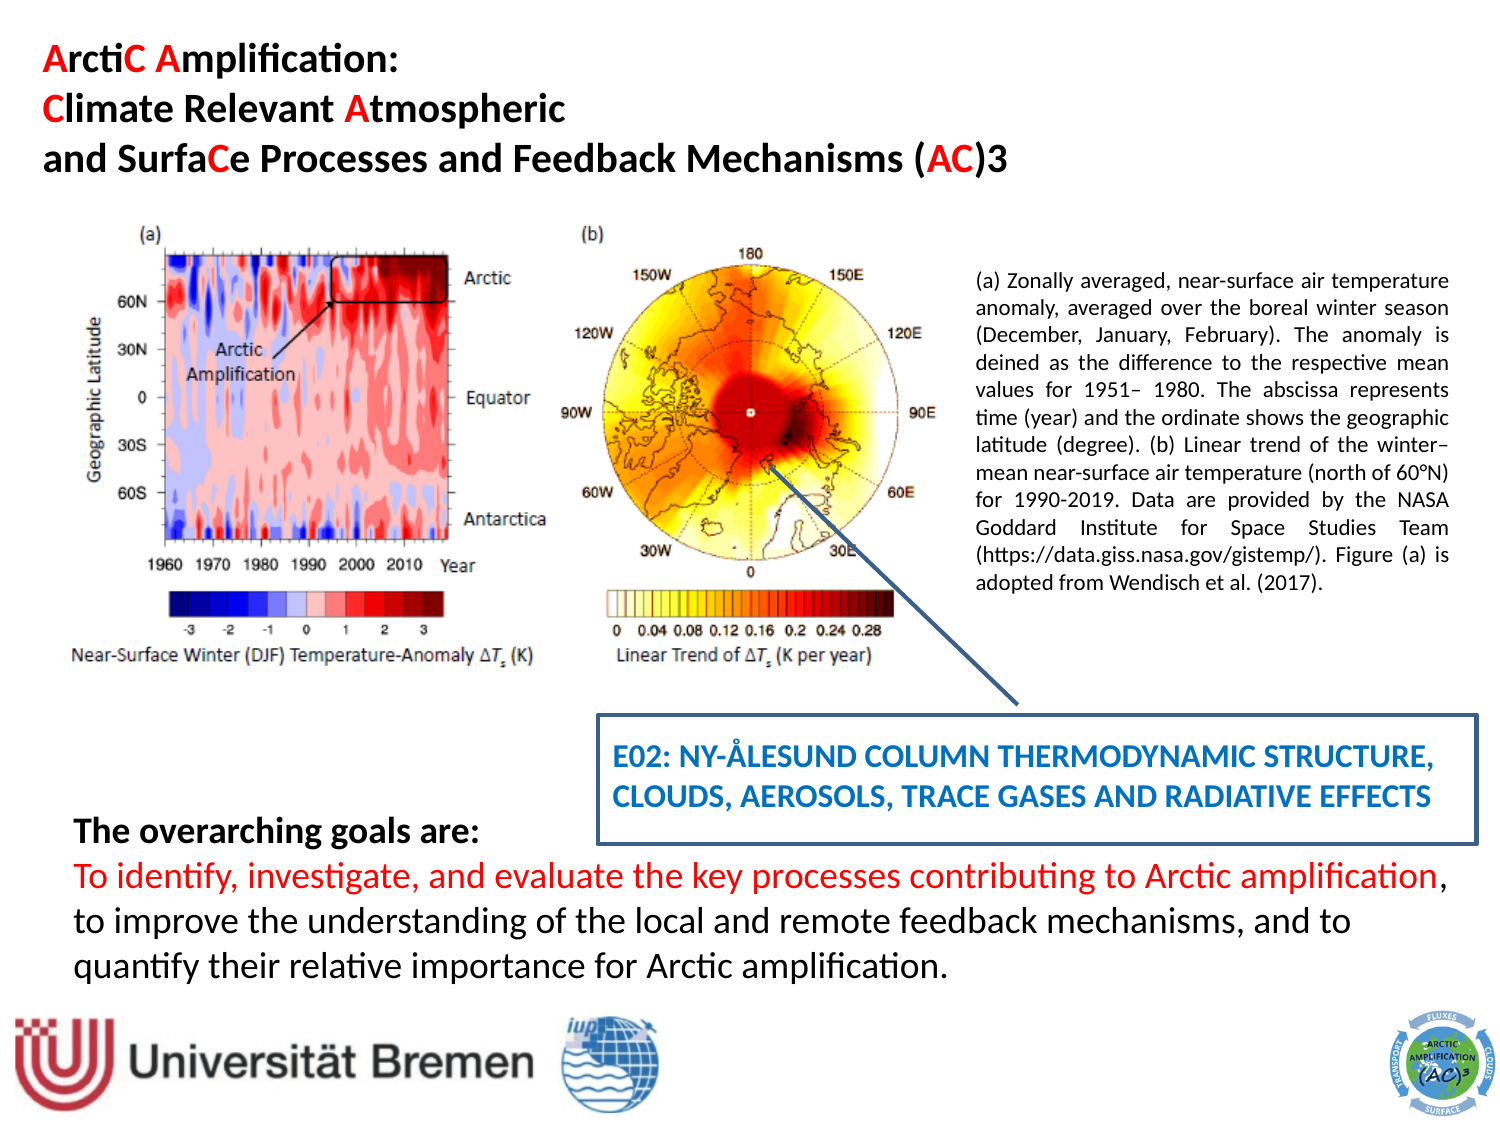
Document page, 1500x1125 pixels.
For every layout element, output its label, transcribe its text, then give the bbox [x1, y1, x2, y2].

picture [58, 210, 950, 686]
text_box ArctiC Amplification: Climate Relevant Atmospheric and SurfaCe Processes and Feedback Mechanisms (AC)3 [27, 23, 1023, 189]
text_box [597, 714, 1477, 844]
picture [0, 1001, 680, 1125]
picture [1382, 1007, 1500, 1125]
text_box (a) Zonally averaged, near-surface air temperature anomaly, averaged over the boreal winter season (December, January, February). The anomaly is deined as the difference to the respective mean values for 1951– 1980. The abscissa represents time (year) and the ordinate shows the geographic latitude (degree). (b) Linear trend of the winter–mean near-surface air temperature (north of 60°N) for 1990-2019. Data are provided by the NASA Goddard Institute for Space Studies Team (https://data.giss.nasa.gov/gistemp/). Figure (a) is adopted from Wendisch et al. (2017). [960, 257, 1465, 603]
text_box The overarching goals are: To identify, investigate, and evaluate the key processes contributing to Arctic amplification, to improve the understanding of the local and remote feedback mechanisms, and to quantify their relative importance for Arctic amplification. [58, 799, 1500, 994]
